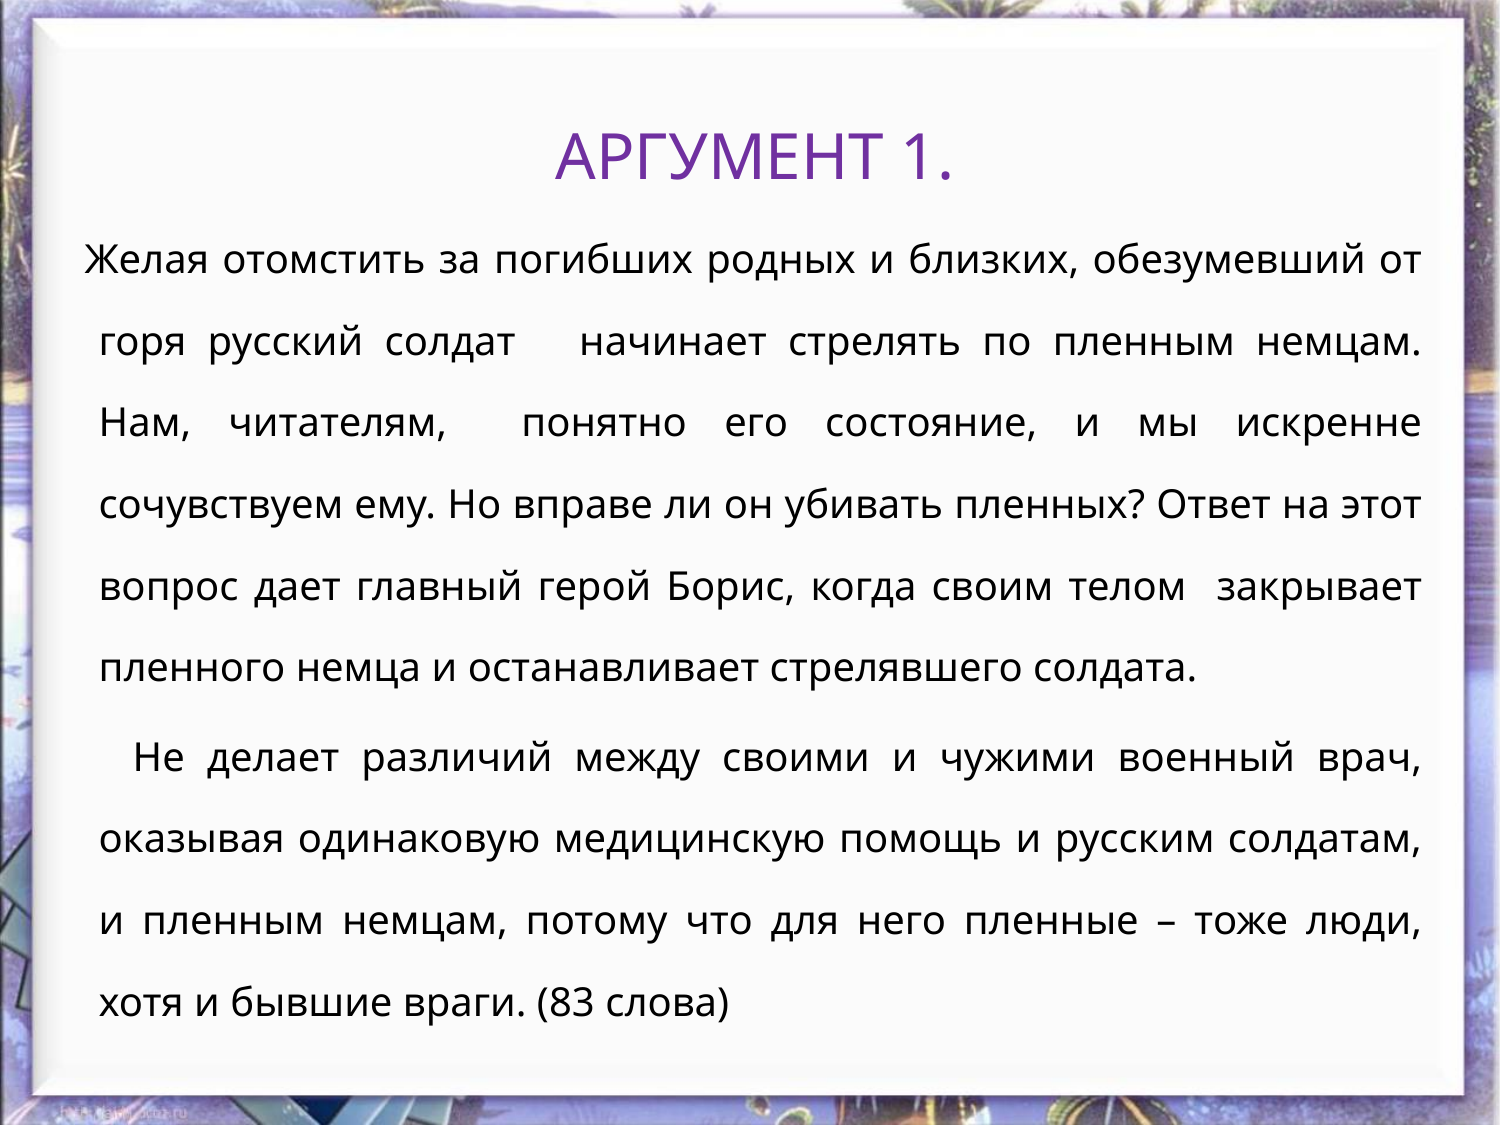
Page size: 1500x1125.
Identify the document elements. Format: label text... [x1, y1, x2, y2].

picture [0, 0, 1500, 1125]
list АРГУМЕНТ 1. Желая отомстить за погибших родных и близких, обезумевший от горя русский солдат начинает стрелять по пленным немцам. Нам, читателям, понятно его состояние, и мы искренне сочувствуем ему. Но вправе ли он убивать пленных? Ответ на этот вопрос дает главный герой Борис, когда своим телом закрывает пленного немца и останавливает стрелявшего солдата. Не делает различий между своими и чужими военный врач, оказывая одинаковую медицинскую помощь и русским солдатам, и пленным немцам, потому что для него пленные – тоже люди, хотя и бывшие враги. (83 слова) [29, 54, 1439, 1083]
